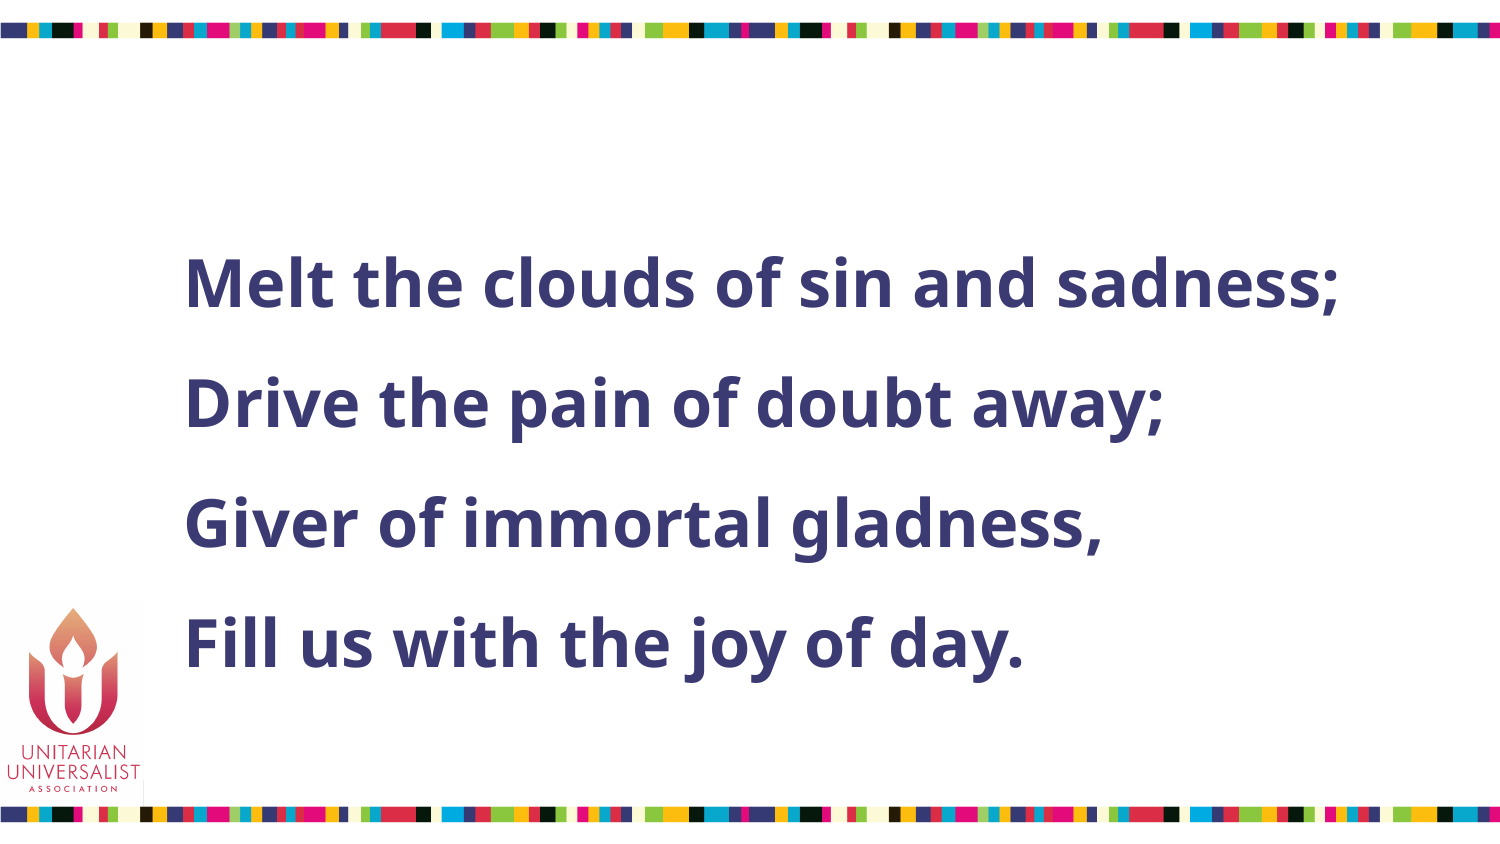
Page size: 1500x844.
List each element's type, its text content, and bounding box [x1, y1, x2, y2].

picture [0, 600, 1500, 824]
picture [0, 22, 1500, 40]
text_box Melt the clouds of sin and sadness; Drive the pain of doubt away; Giver of immortal gladness, Fill us with the joy of day. [168, 185, 1457, 696]
